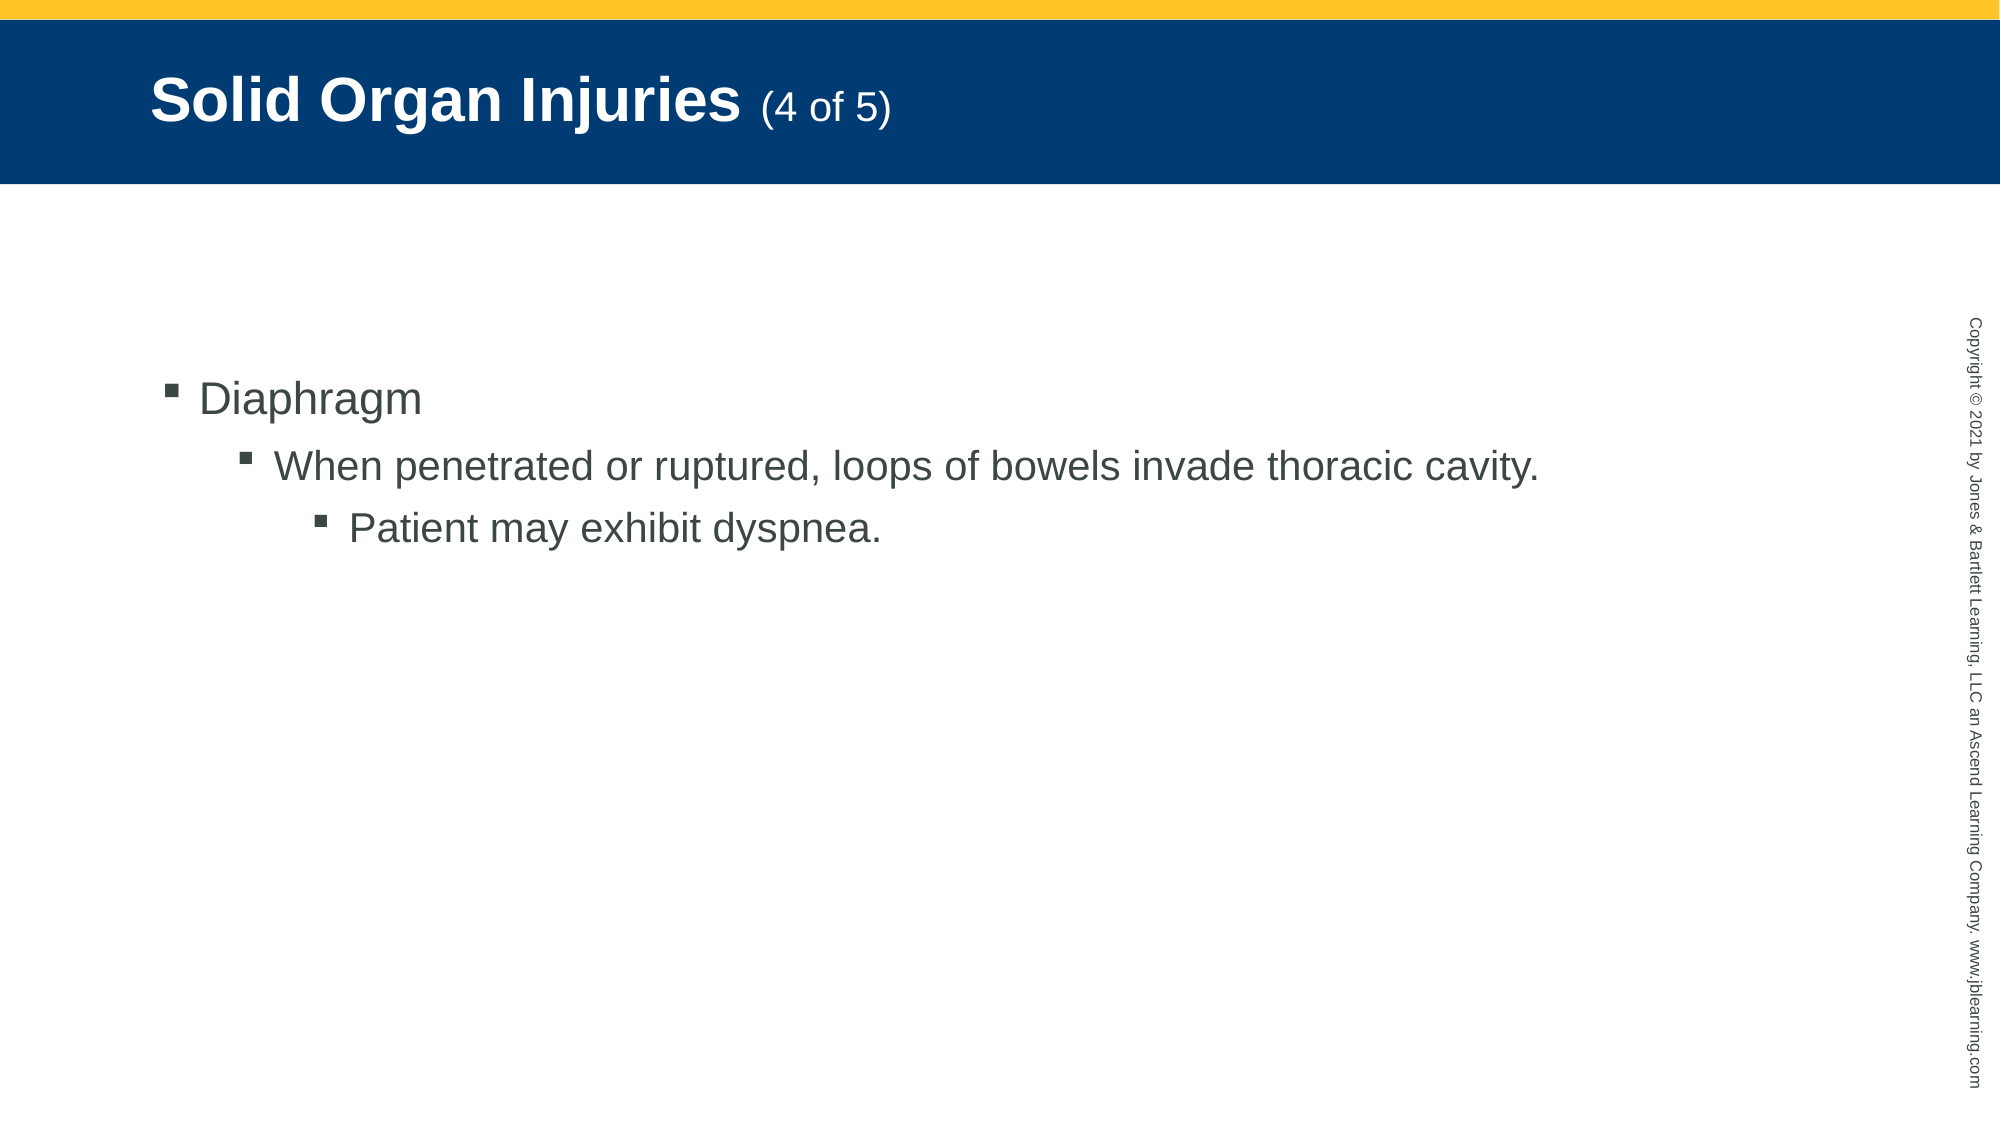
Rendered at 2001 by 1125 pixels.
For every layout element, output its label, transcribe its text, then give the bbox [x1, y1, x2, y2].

list Diaphragm When penetrated or ruptured, loops of bowels invade thoracic cavity. Patient may exhibit dyspnea. [146, 361, 1859, 1016]
title Solid Organ Injuries (4 of 5) [0, 19, 2000, 185]
